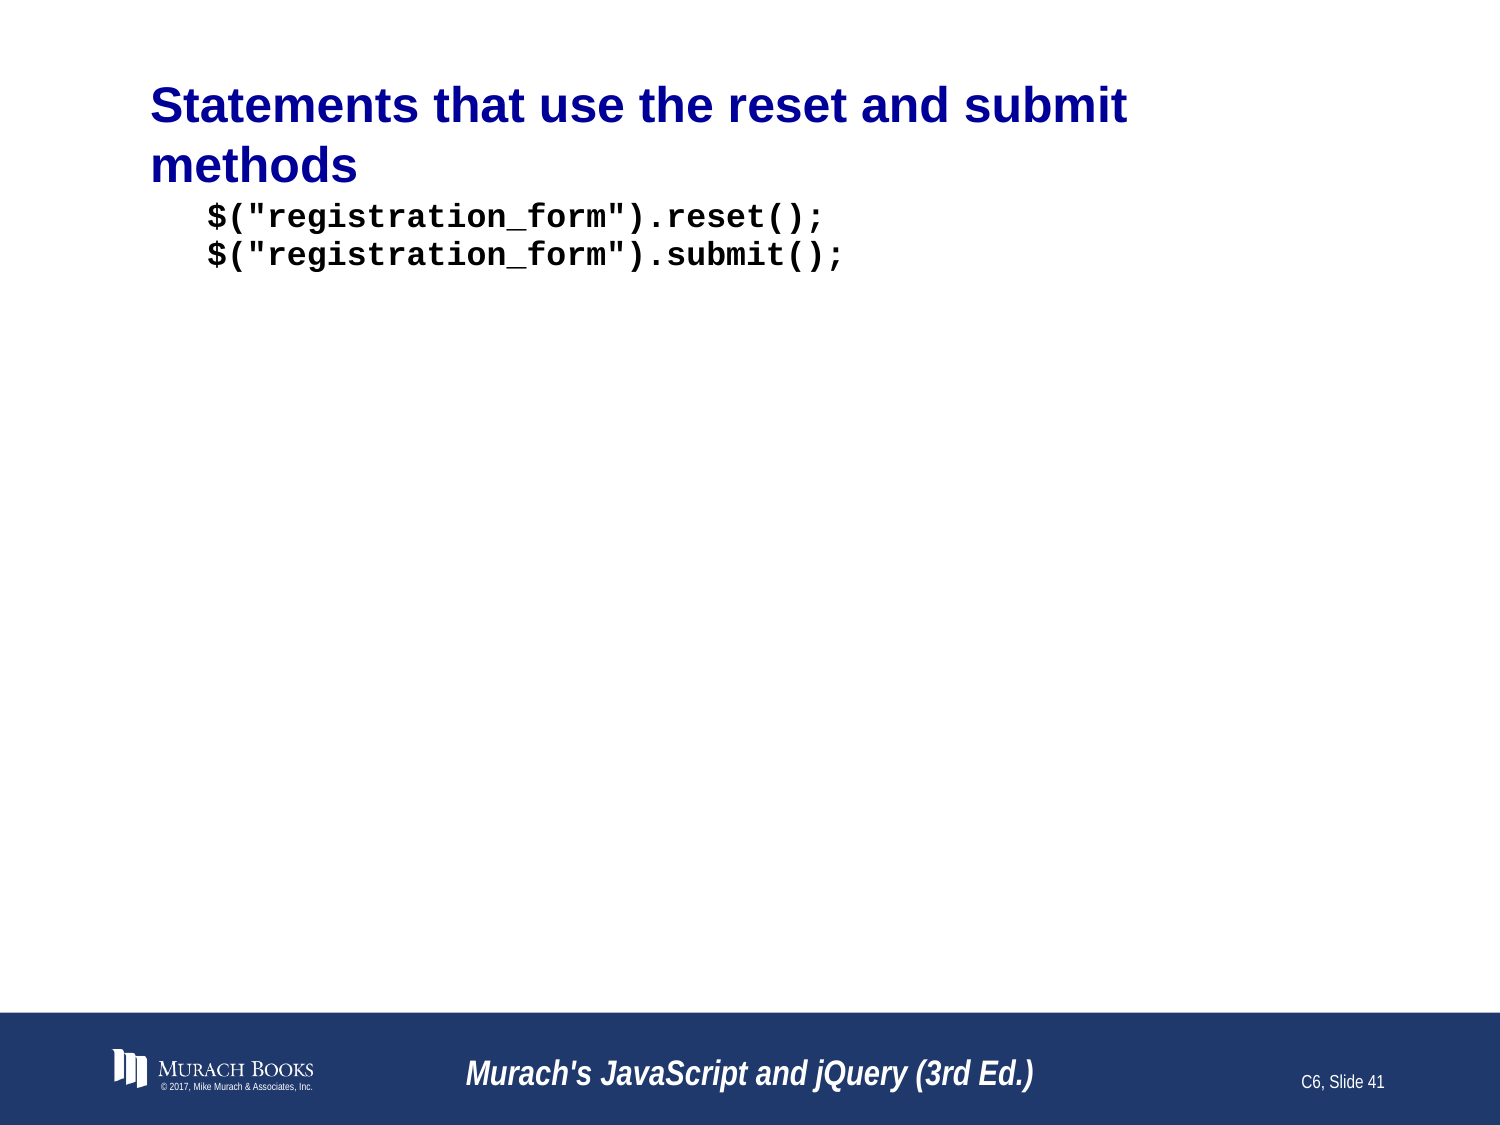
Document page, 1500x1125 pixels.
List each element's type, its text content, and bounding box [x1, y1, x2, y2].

title Statements that use the reset and submit methods [150, 102, 1350, 164]
footer © 2017, Mike Murach & Associates, Inc. [12, 1025, 463, 1100]
slide_number Murach's JavaScript and jQuery (3rd Ed.) [463, 1025, 1050, 1100]
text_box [149, 199, 1348, 693]
slide_number C6, Slide 41 [1087, 1025, 1400, 1100]
